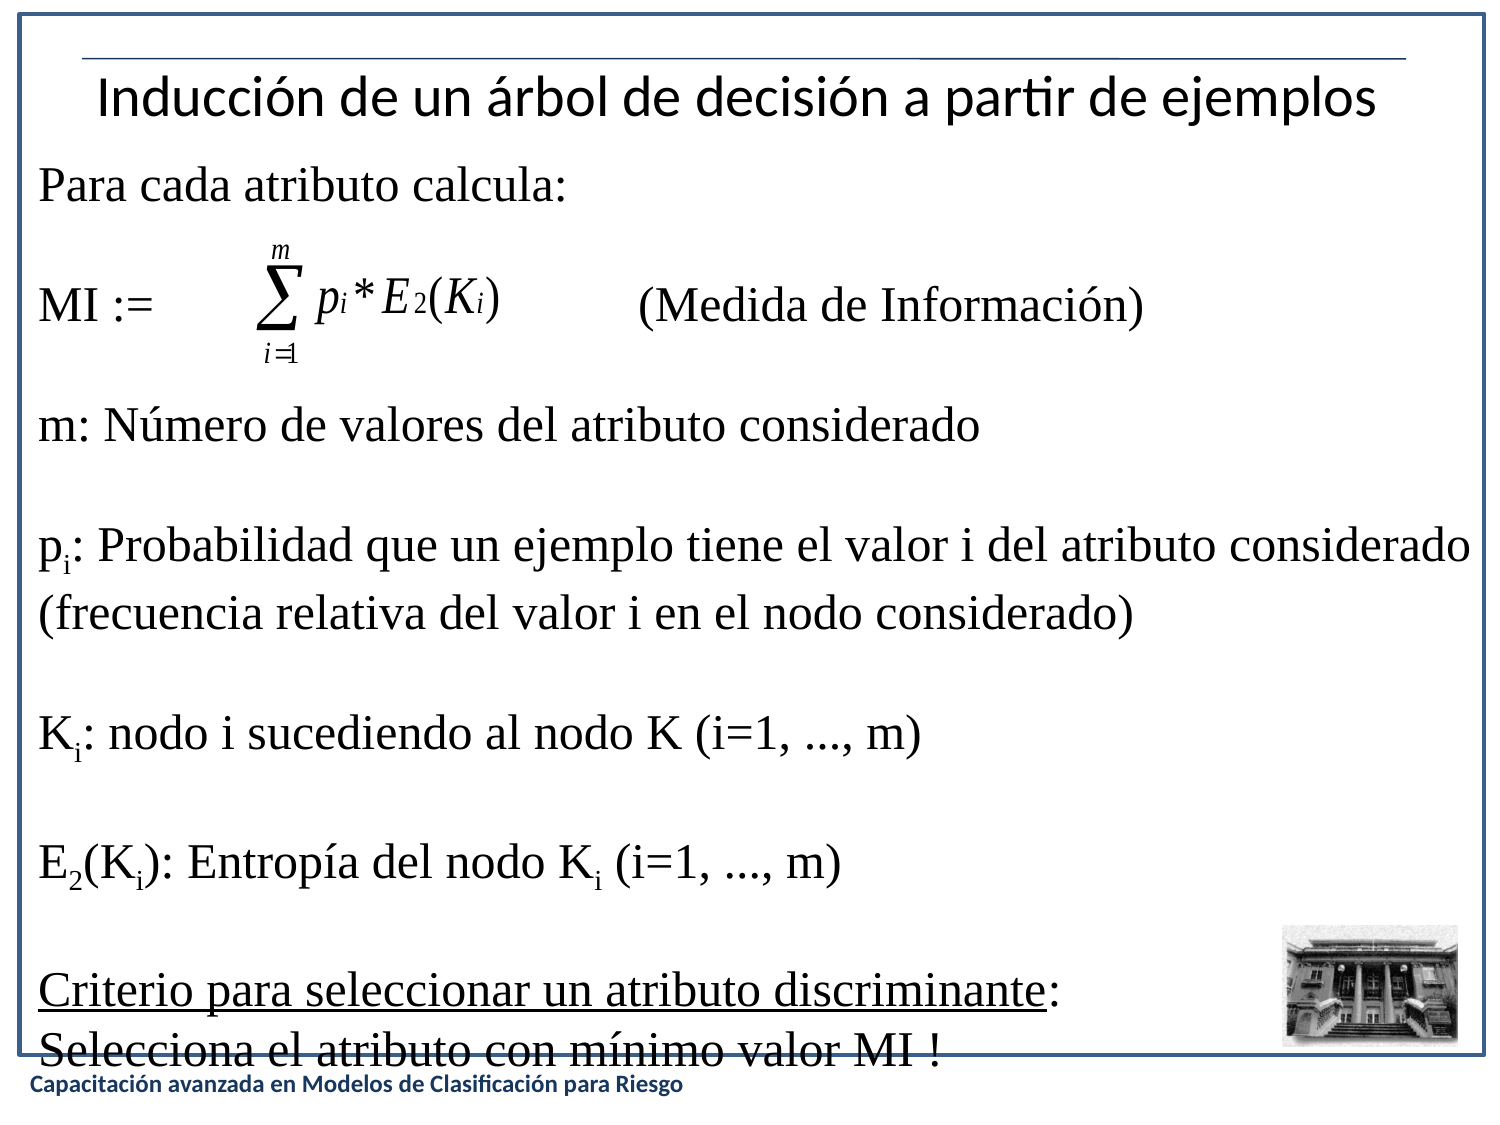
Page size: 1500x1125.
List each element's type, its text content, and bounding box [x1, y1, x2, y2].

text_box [249, 224, 509, 376]
text_box Inducción de un árbol de decisión a partir de ejemplos [74, 49, 1413, 138]
text_box Para cada atributo calcula: MI := (Medida de Información) m: Número de valores del atributo considerado pi: Probabilidad que un ejemplo tiene el valor i del atributo considerado (frecuencia relativa del valor i en el nodo considerado) Ki: nodo i sucediendo al nodo K (i=1, ..., m) E2(Ki): Entropía del nodo Ki (i=1, ..., m) Criterio para seleccionar un atributo discriminante: Selecciona el atributo con mínimo valor MI ! [23, 144, 1488, 1084]
